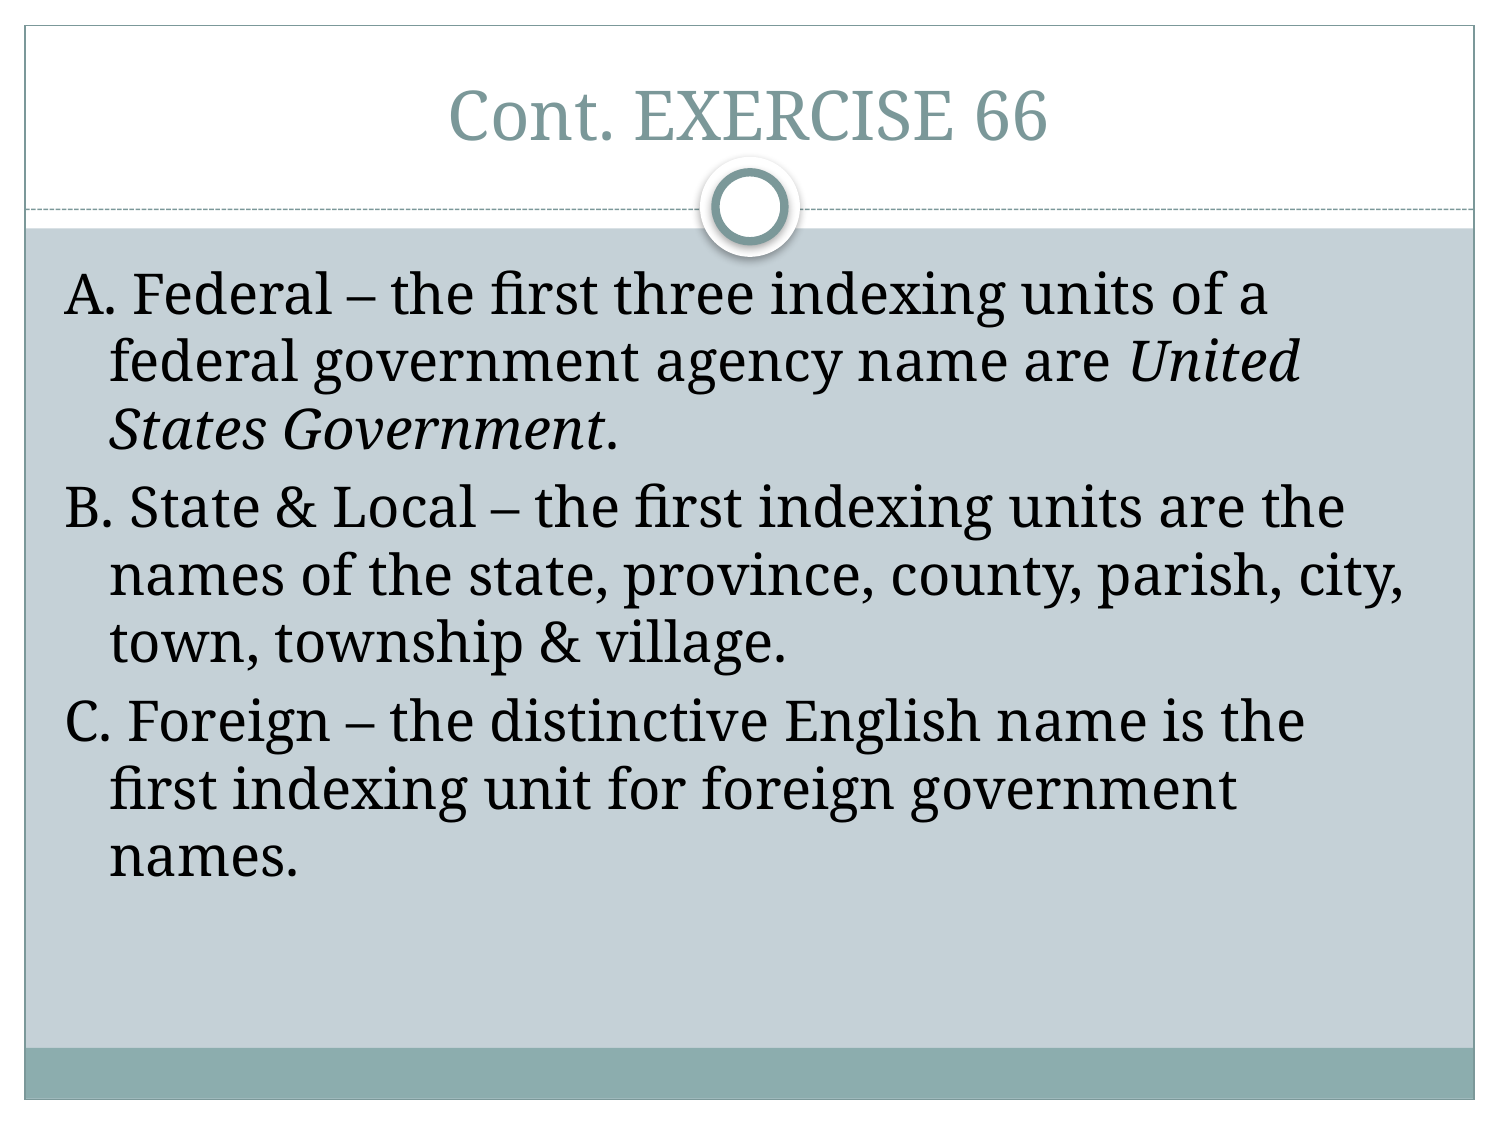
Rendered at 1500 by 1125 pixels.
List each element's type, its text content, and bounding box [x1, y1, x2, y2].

list A. Federal – the first three indexing units of a federal government agency name are United States Government. B. State & Local – the first indexing units are the names of the state, province, county, parish, city, town, township & village. C. Foreign – the distinctive English name is the first indexing unit for foreign government names. [49, 250, 1445, 1001]
title Cont. EXERCISE 66 [49, 37, 1450, 162]
